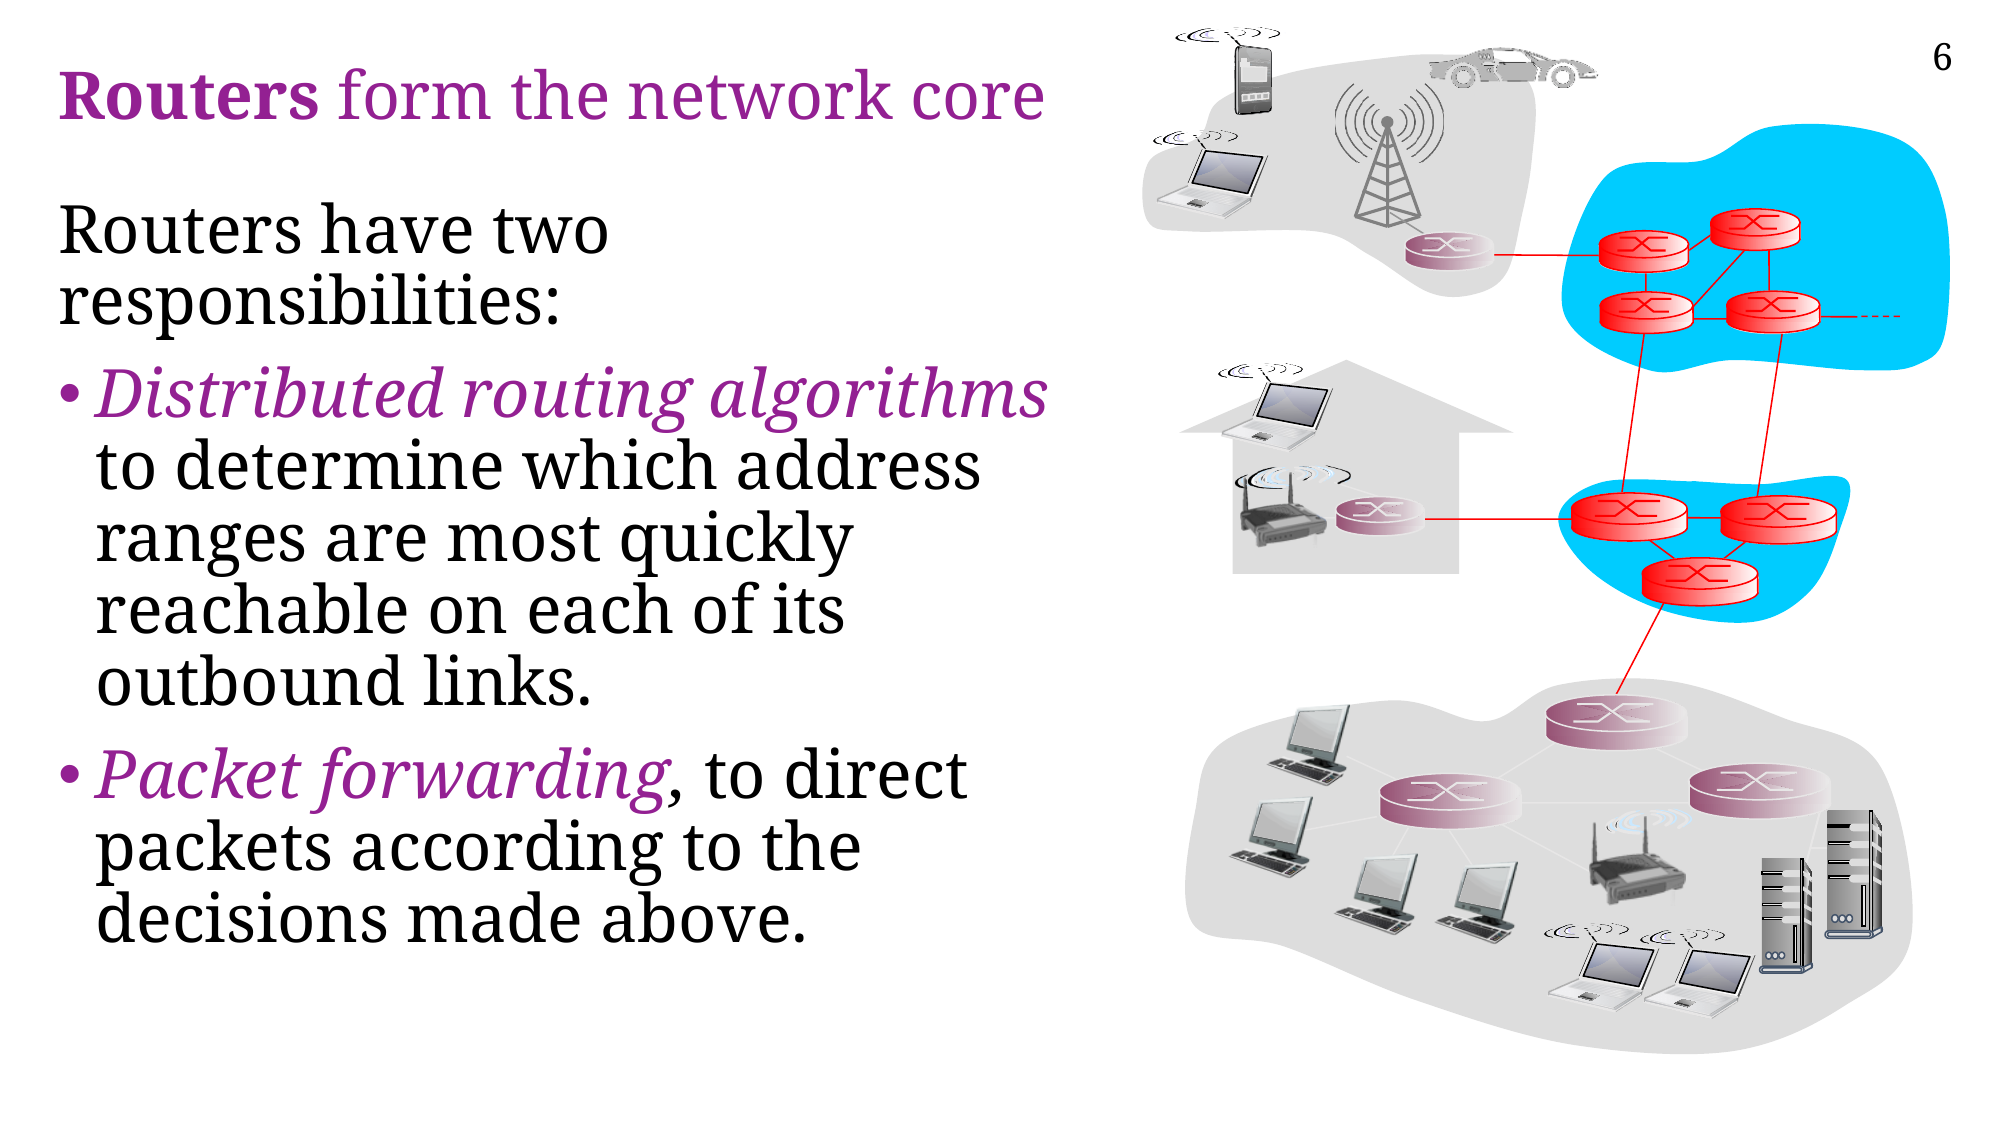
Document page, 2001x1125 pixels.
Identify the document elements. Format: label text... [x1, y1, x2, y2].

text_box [1140, 25, 1953, 1058]
list Routers have two responsibilities: Distributed routing algorithms to determine which address ranges are most quickly reachable on each of its outbound links. Packet forwarding, to direct packets according to the decisions made above. [43, 188, 1077, 1058]
title Routers form the network core [43, 25, 1124, 171]
